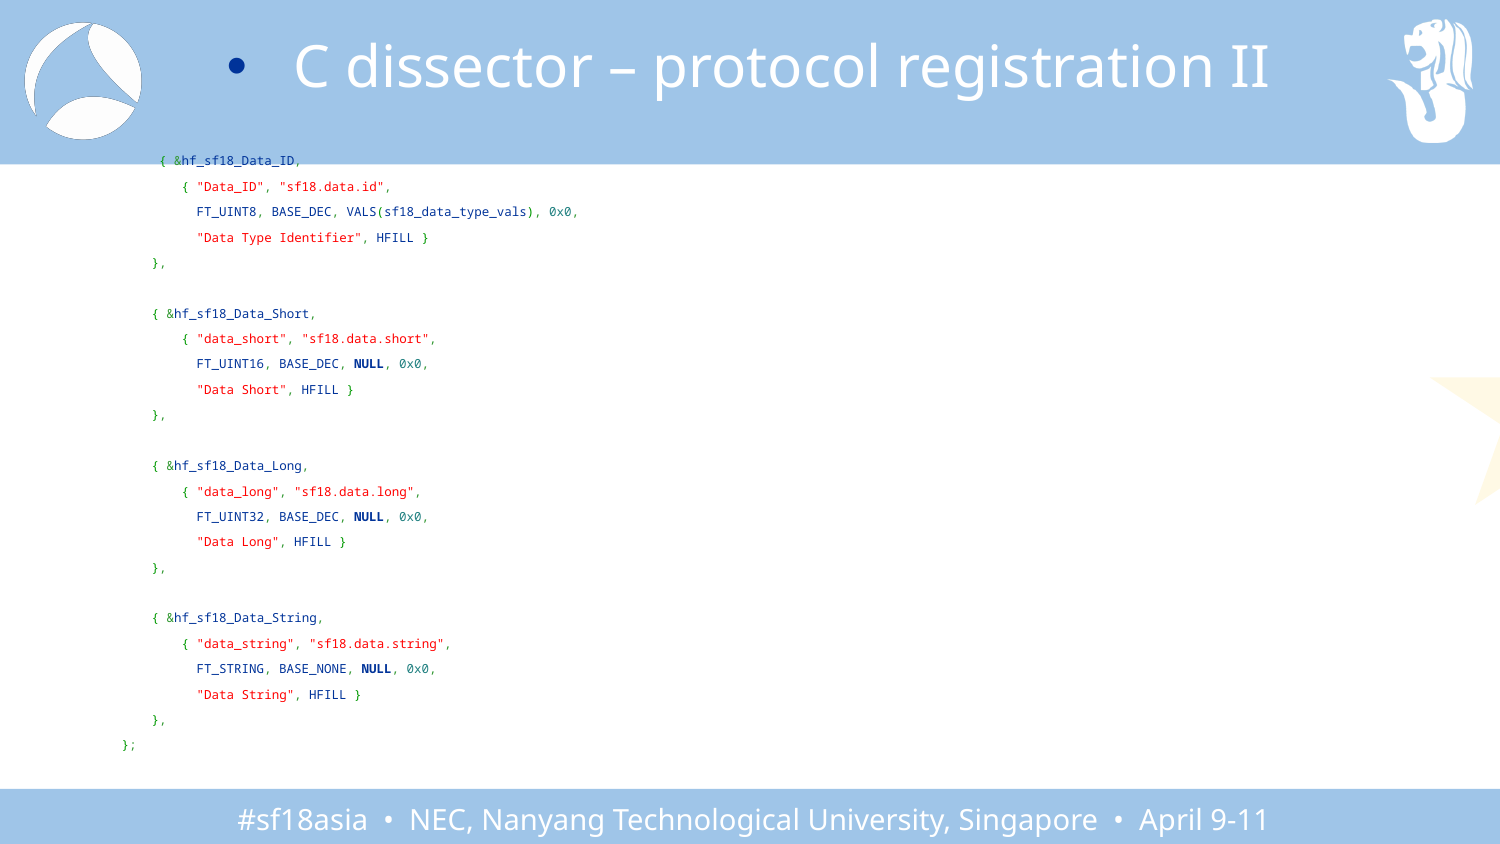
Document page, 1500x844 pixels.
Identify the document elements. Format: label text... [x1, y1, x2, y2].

picture [1387, 19, 1473, 143]
list { &hf_sf18_Data_ID, { "Data_ID", "sf18.data.id", FT_UINT8, BASE_DEC, VALS(sf18_data_type_vals), 0x0, "Data Type Identifier", HFILL } }, { &hf_sf18_Data_Short, { "data_short", "sf18.data.short", FT_UINT16, BASE_DEC, NULL, 0x0, "Data Short", HFILL } }, { &hf_sf18_Data_Long, { "data_long", "sf18.data.long", FT_UINT32, BASE_DEC, NULL, 0x0, "Data Long", HFILL } }, { &hf_sf18_Data_String, { "data_string", "sf18.data.string", FT_STRING, BASE_NONE, NULL, 0x0, "Data String", HFILL } }, }; [76, 138, 1447, 789]
list C dissector – protocol registration II [147, 0, 1341, 138]
picture [24, 22, 142, 140]
